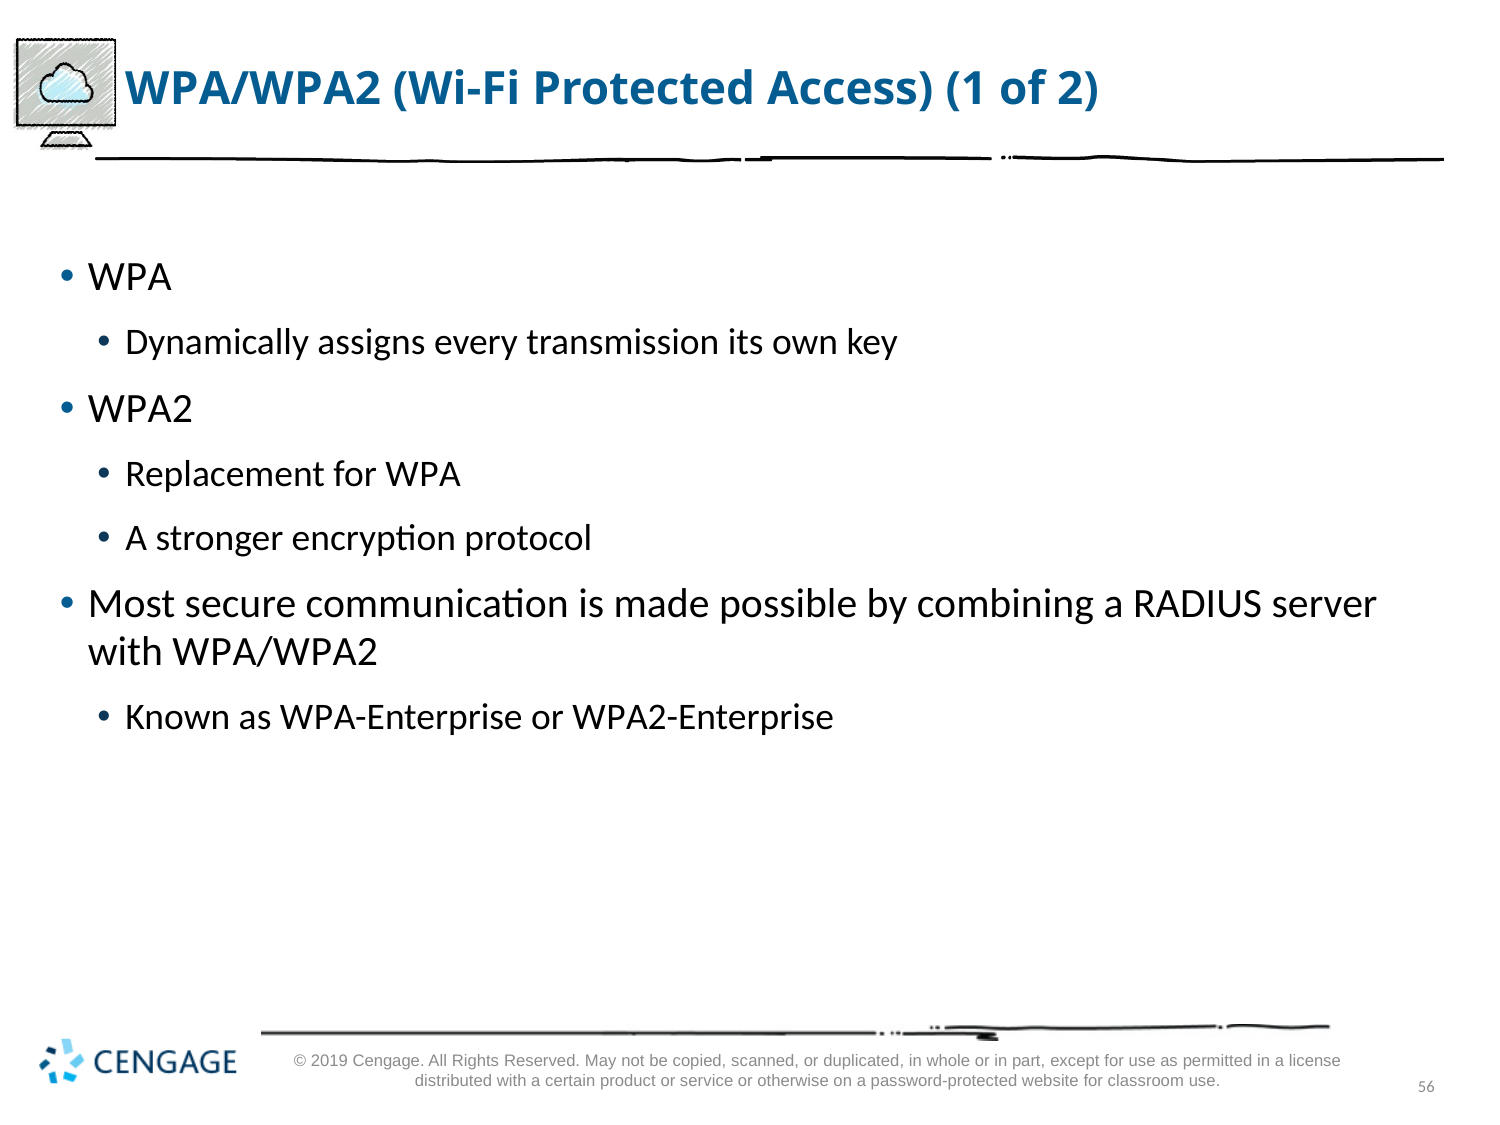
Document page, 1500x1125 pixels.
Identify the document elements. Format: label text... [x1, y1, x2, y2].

picture [261, 1024, 1331, 1041]
picture [95, 155, 1444, 163]
title W P A/W P A2 (Wi-Fi Protected Access) (1 of 2) [125, 66, 1442, 116]
footer © 2019 Cengage. All Rights Reserved. May not be copied, scanned, or duplicated, in whole or in part, except for use as permitted in a license distributed with a certain product or service or otherwise on a password-protected website for classroom use. [262, 1050, 1375, 1091]
list W P A Dynamically assigns every transmission its own key W P A2 Replacement for W P A A stronger encryption protocol Most secure communication is made possible by combining a RADIUS server with W P A/W P A2 Known as W P A-Enterprise or W P A2-Enterprise [59, 252, 1441, 744]
picture [13, 36, 117, 151]
picture [19, 1025, 249, 1096]
